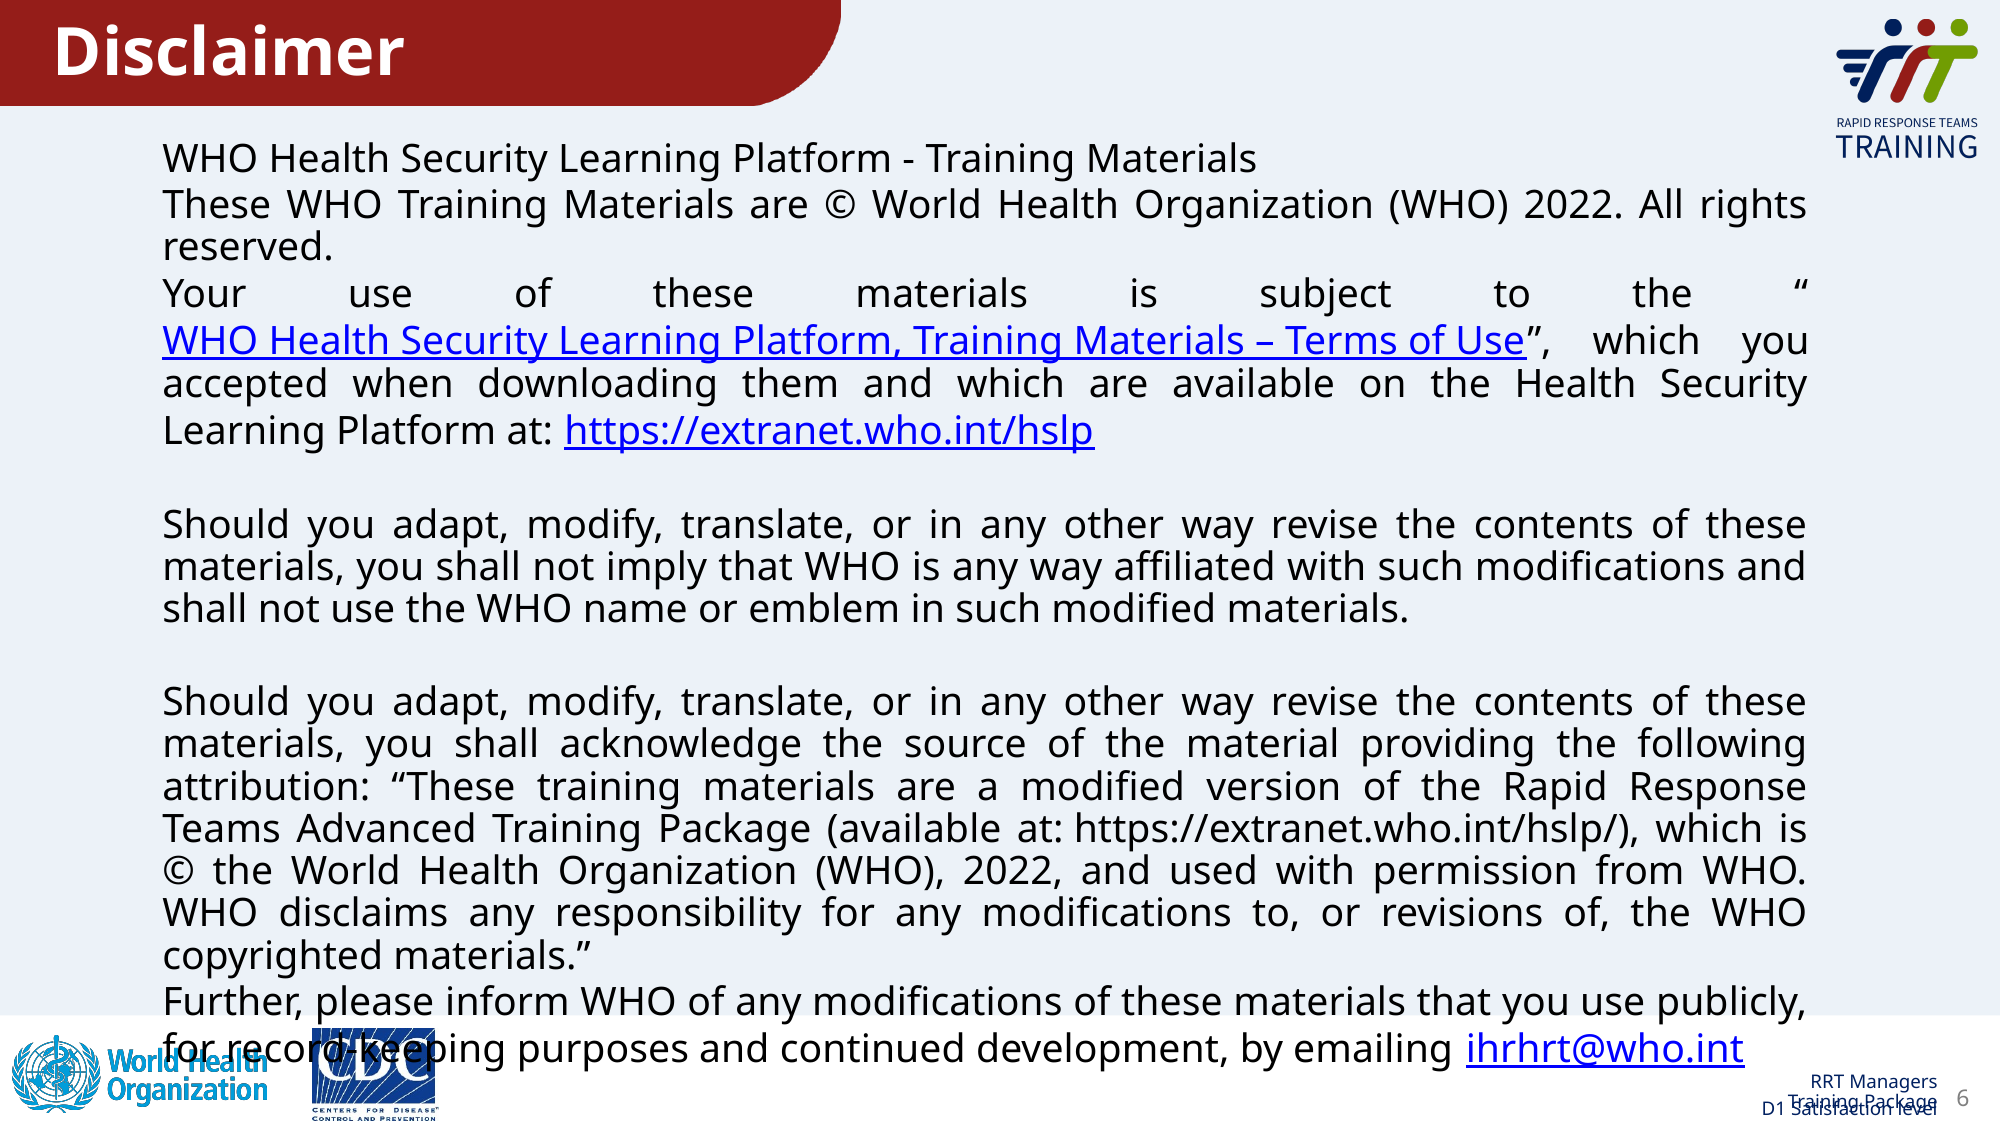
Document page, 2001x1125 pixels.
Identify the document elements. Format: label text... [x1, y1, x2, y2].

picture [40, 1062, 47, 1070]
picture [50, 1108, 62, 1113]
picture [1835, 19, 1978, 167]
picture [312, 1028, 439, 1121]
picture [46, 1056, 54, 1062]
picture [0, 0, 841, 106]
list WHO Health Security Learning Platform - Training Materials These WHO Training Materials are © World Health Organization (WHO) 2022. All rights reserved. Your use of these materials is subject to the “WHO Health Security Learning Platform, Training Materials – Terms of Use”, which you accepted when downloading them and which are available on the Health Security Learning Platform at: https://extranet.who.int/hslp Should you adapt, modify, translate, or in any other way revise the contents of these materials, you shall not imply that WHO is any way affiliated with such modifications and shall not use the WHO name or emblem in such modified materials. Should you adapt, modify, translate, or in any other way revise the contents of these materials, you shall acknowledge the source of the material providing the following attribution: “These training materials are a modified version of the Rapid Response Teams Advanced Training Package (available at: https://extranet.who.int/hslp/), which is © the World Health Organization (WHO), 2022, and used with permission from WHO. WHO disclaims any responsibility for any modifications to, or revisions of, the WHO copyrighted materials.” Further, please inform WHO of any modifications of these materials that you use publicly, for record-keeping purposes and continued development, by emailing ihrhrt@who.int [161, 137, 1811, 993]
picture [36, 1088, 78, 1105]
picture [24, 1054, 36, 1087]
picture [22, 1062, 26, 1077]
picture [12, 1083, 48, 1113]
picture [12, 1035, 54, 1068]
picture [30, 1083, 37, 1091]
picture [59, 1035, 267, 1113]
picture [71, 1053, 90, 1091]
picture [34, 1054, 43, 1078]
